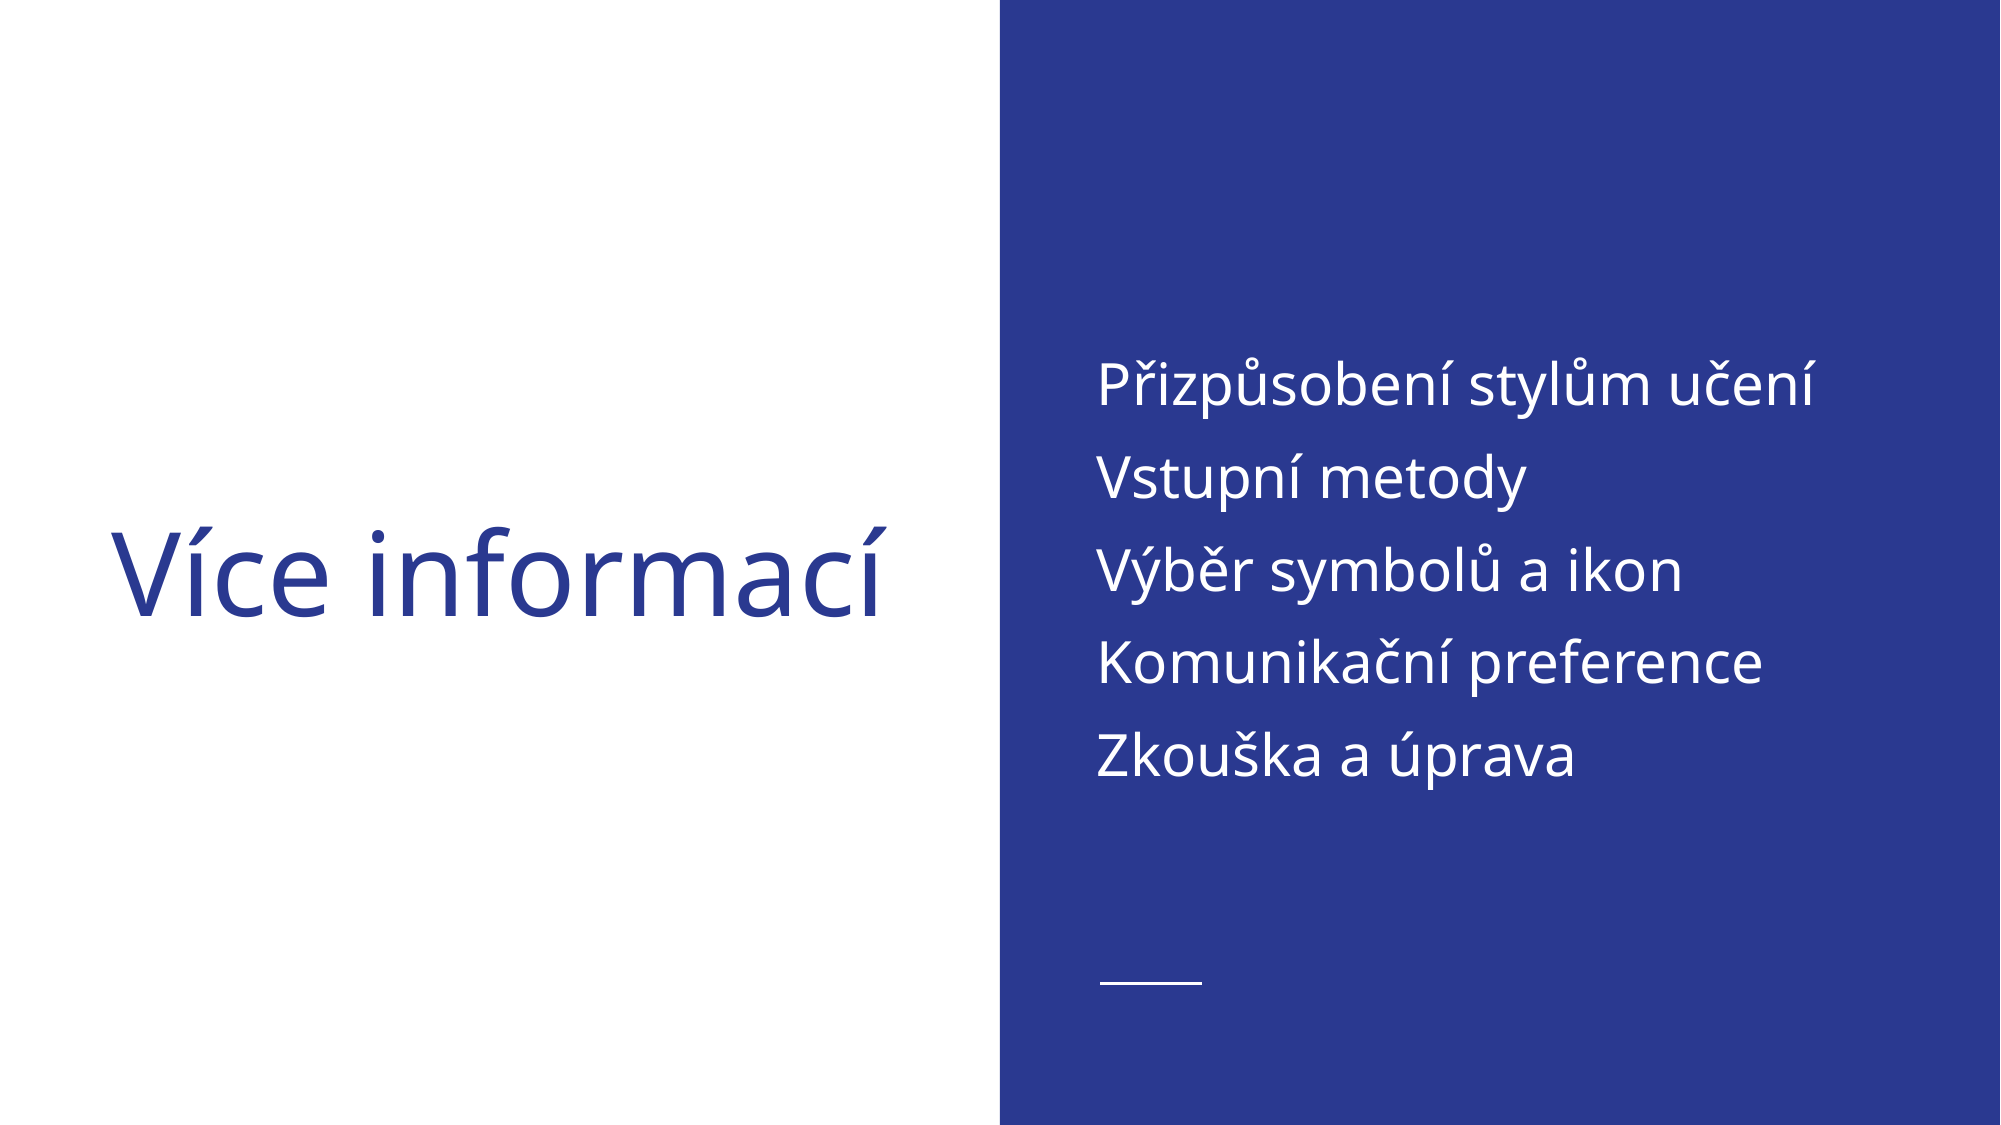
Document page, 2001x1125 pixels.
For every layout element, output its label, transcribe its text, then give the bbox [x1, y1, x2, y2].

title Více informací [56, 477, 942, 648]
list Přizpůsobení stylům učení Vstupní metody Výběr symbolů a ikon Komunikační preference Zkouška a úprava [1081, 158, 1922, 967]
